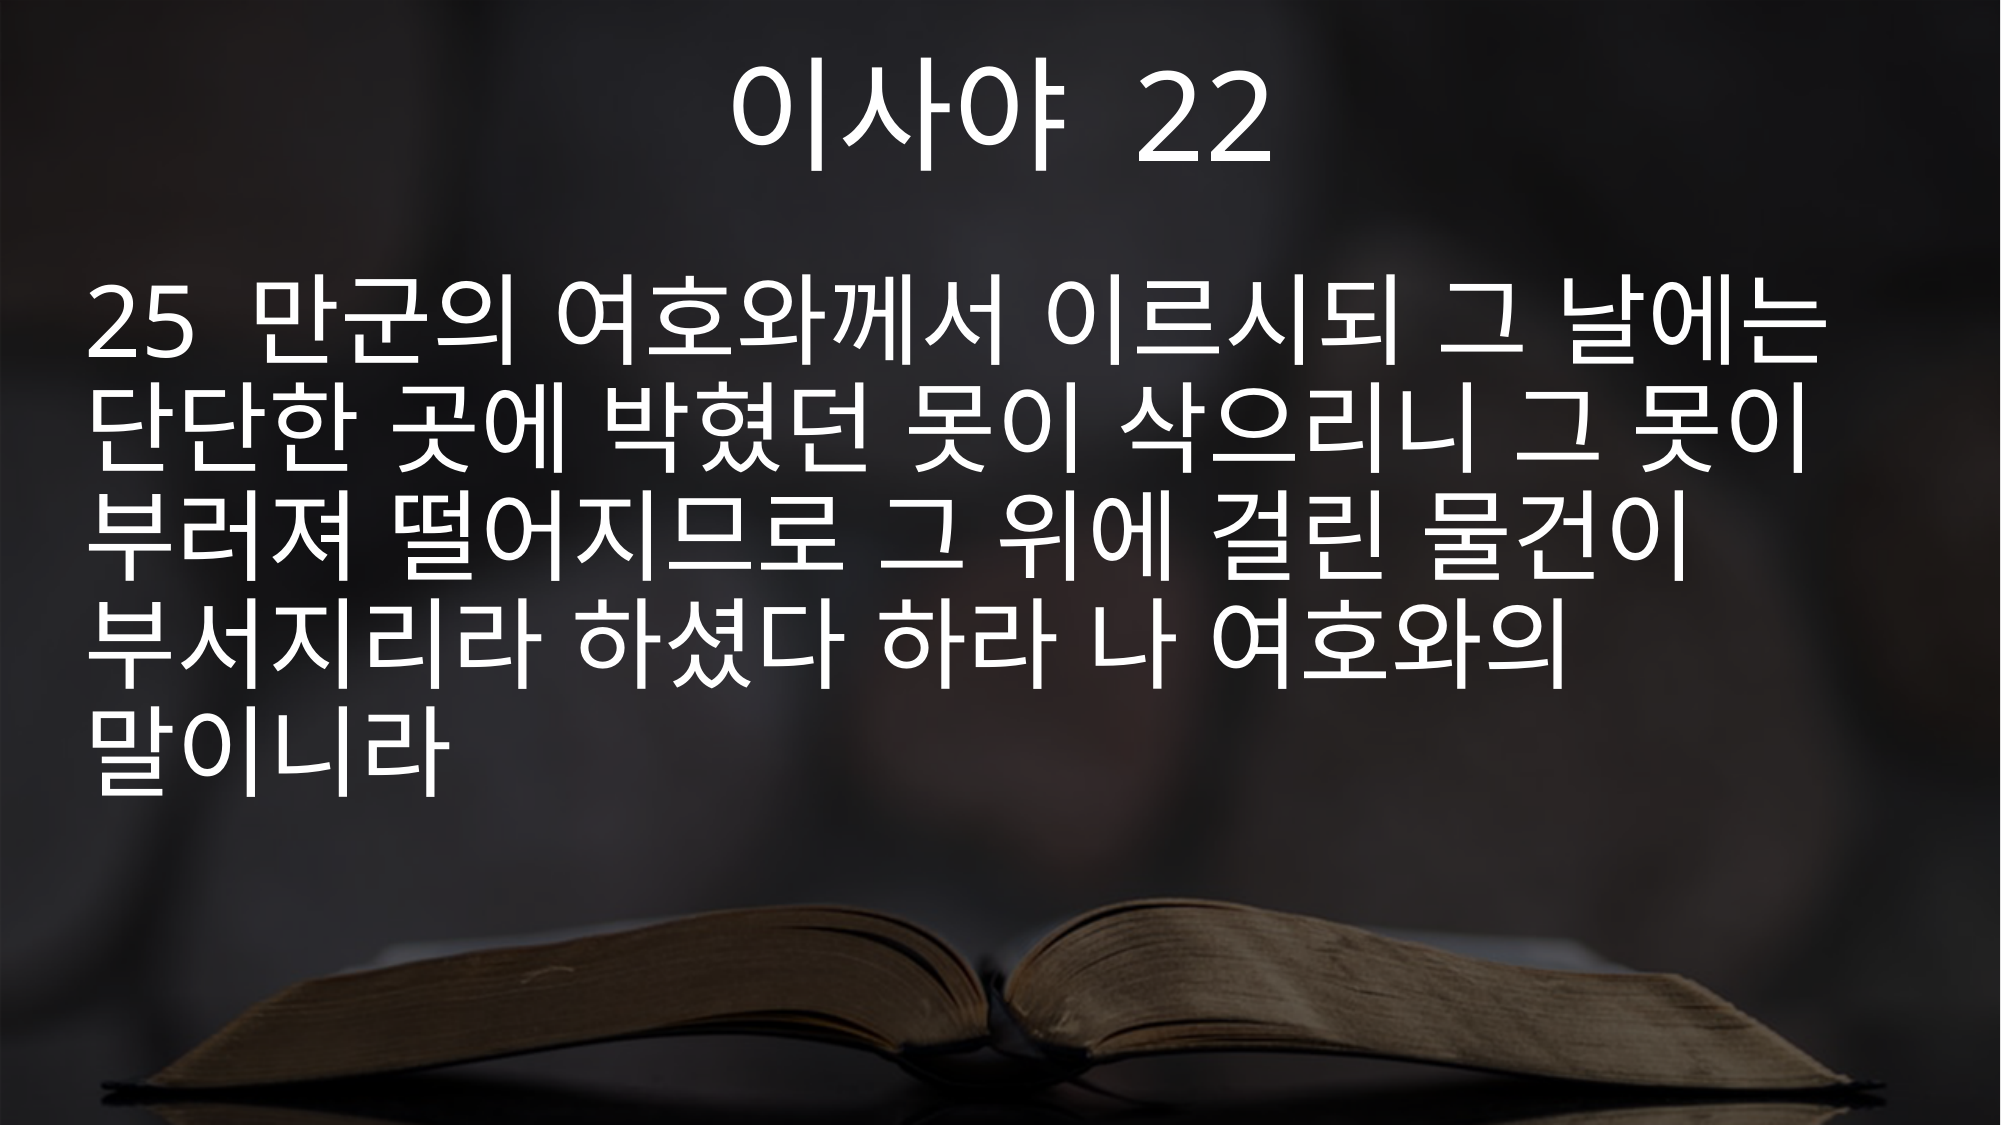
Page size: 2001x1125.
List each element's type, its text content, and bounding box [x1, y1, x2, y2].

picture [0, 0, 2001, 1125]
footer 이사야 22 [0, 32, 2000, 192]
list 25 만군의 여호와께서 이르시되 그 날에는 단단한 곳에 박혔던 못이 삭으리니 그 못이 부러져 떨어지므로 그 위에 걸린 물건이 부서지리라 하셨다 하라 나 여호와의 말이니라 [69, 263, 1953, 423]
